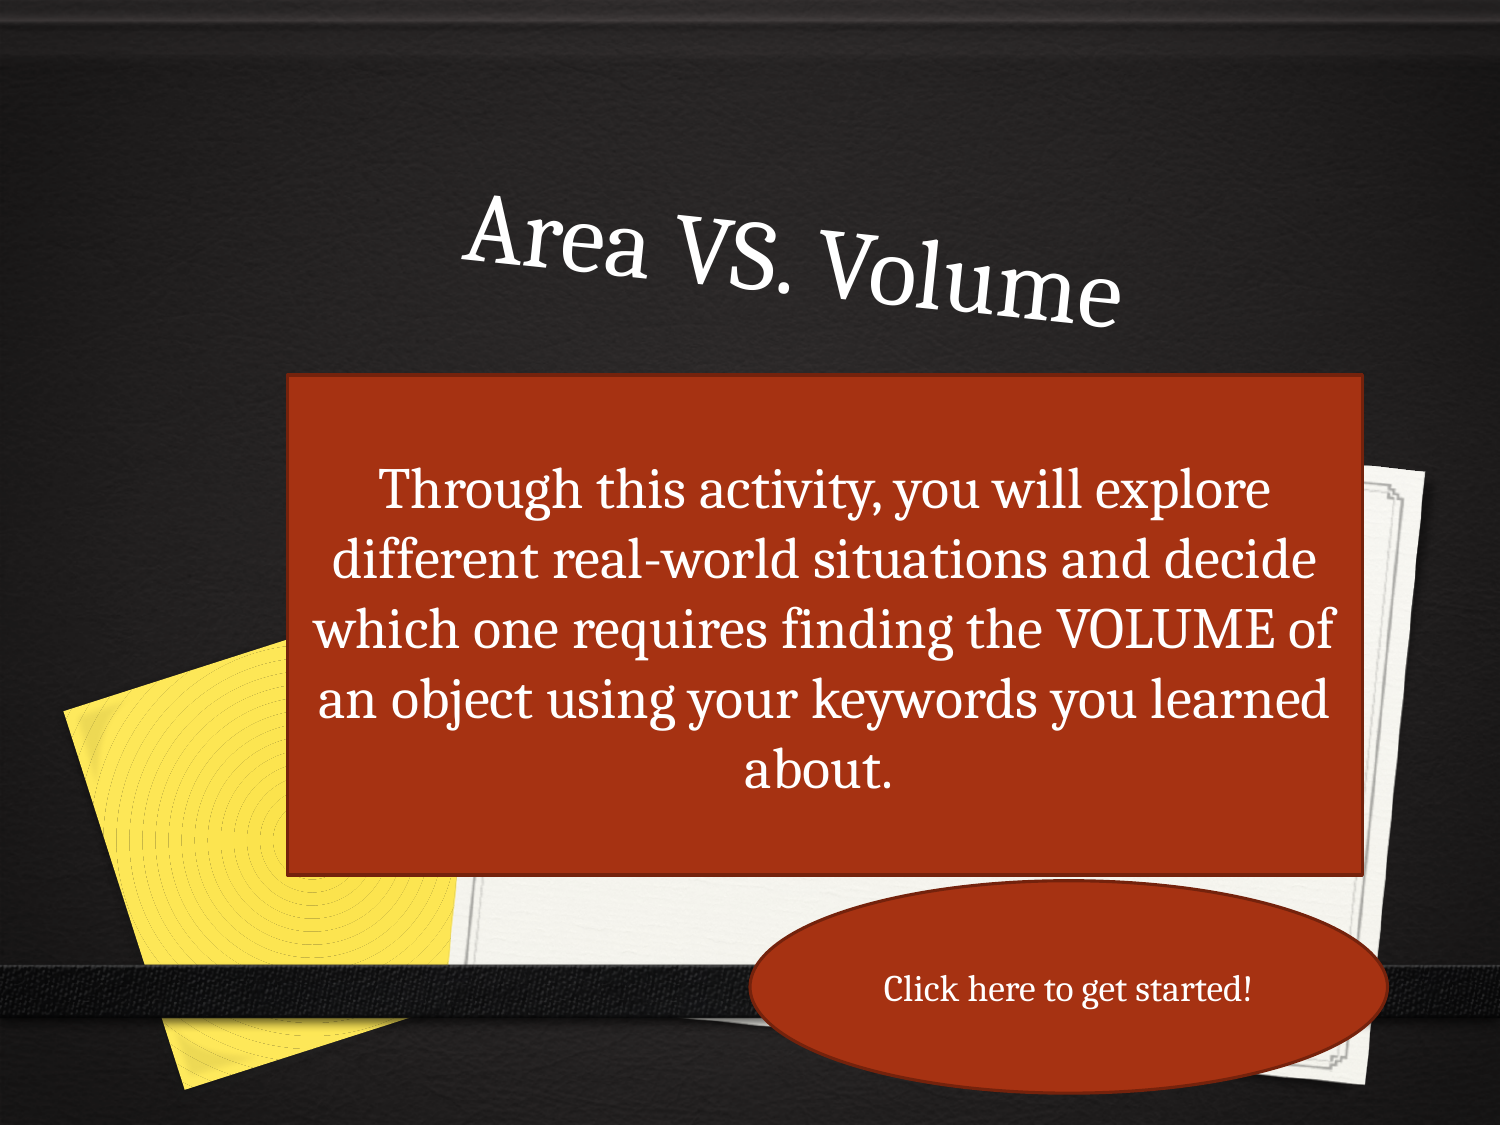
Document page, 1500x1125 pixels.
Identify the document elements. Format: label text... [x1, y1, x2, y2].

title Area VS. Volume [334, 12, 1269, 370]
text_box Click here to get started! [748, 879, 1390, 1095]
picture [0, 466, 1500, 1102]
text_box Through this activity, you will explore different real-world situations and decide which one requires finding the VOLUME of an object using your keywords you learned about. [286, 373, 1364, 877]
picture [69, 693, 157, 788]
